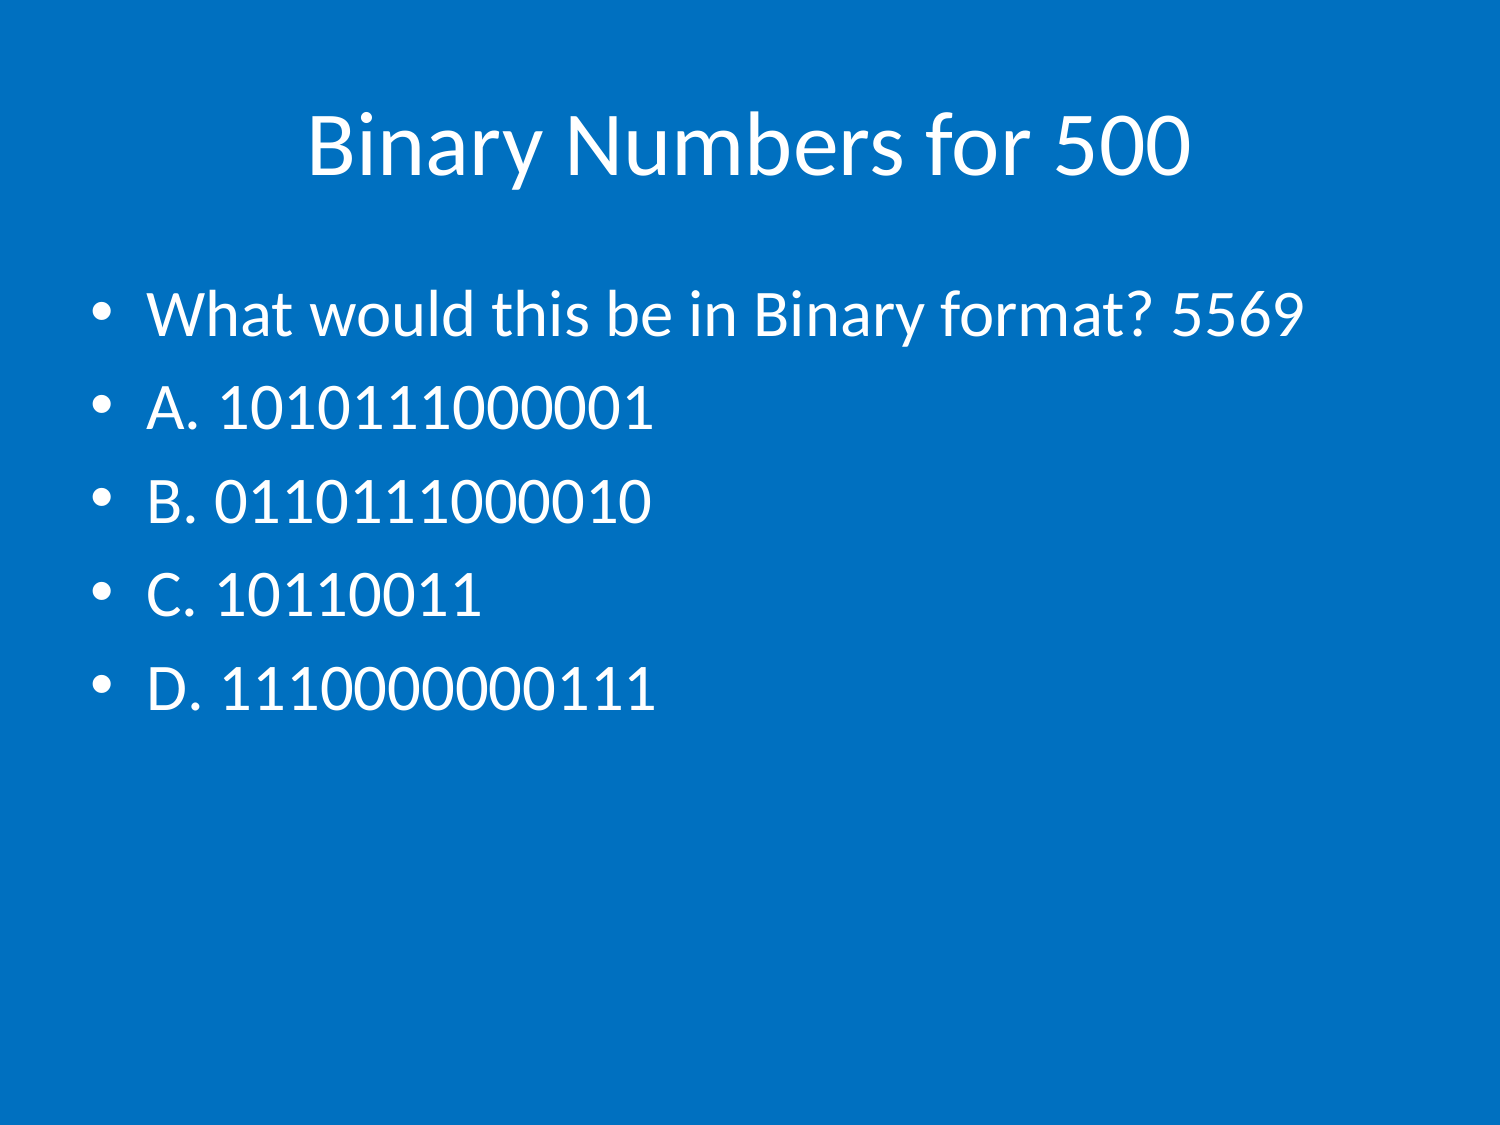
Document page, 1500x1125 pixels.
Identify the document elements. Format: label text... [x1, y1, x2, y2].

title Binary Numbers for 500 [75, 45, 1425, 233]
list What would this be in Binary format? 5569 A. 1010111000001 B. 0110111000010 C. 10110011 D. 1110000000111 [75, 262, 1425, 1005]
